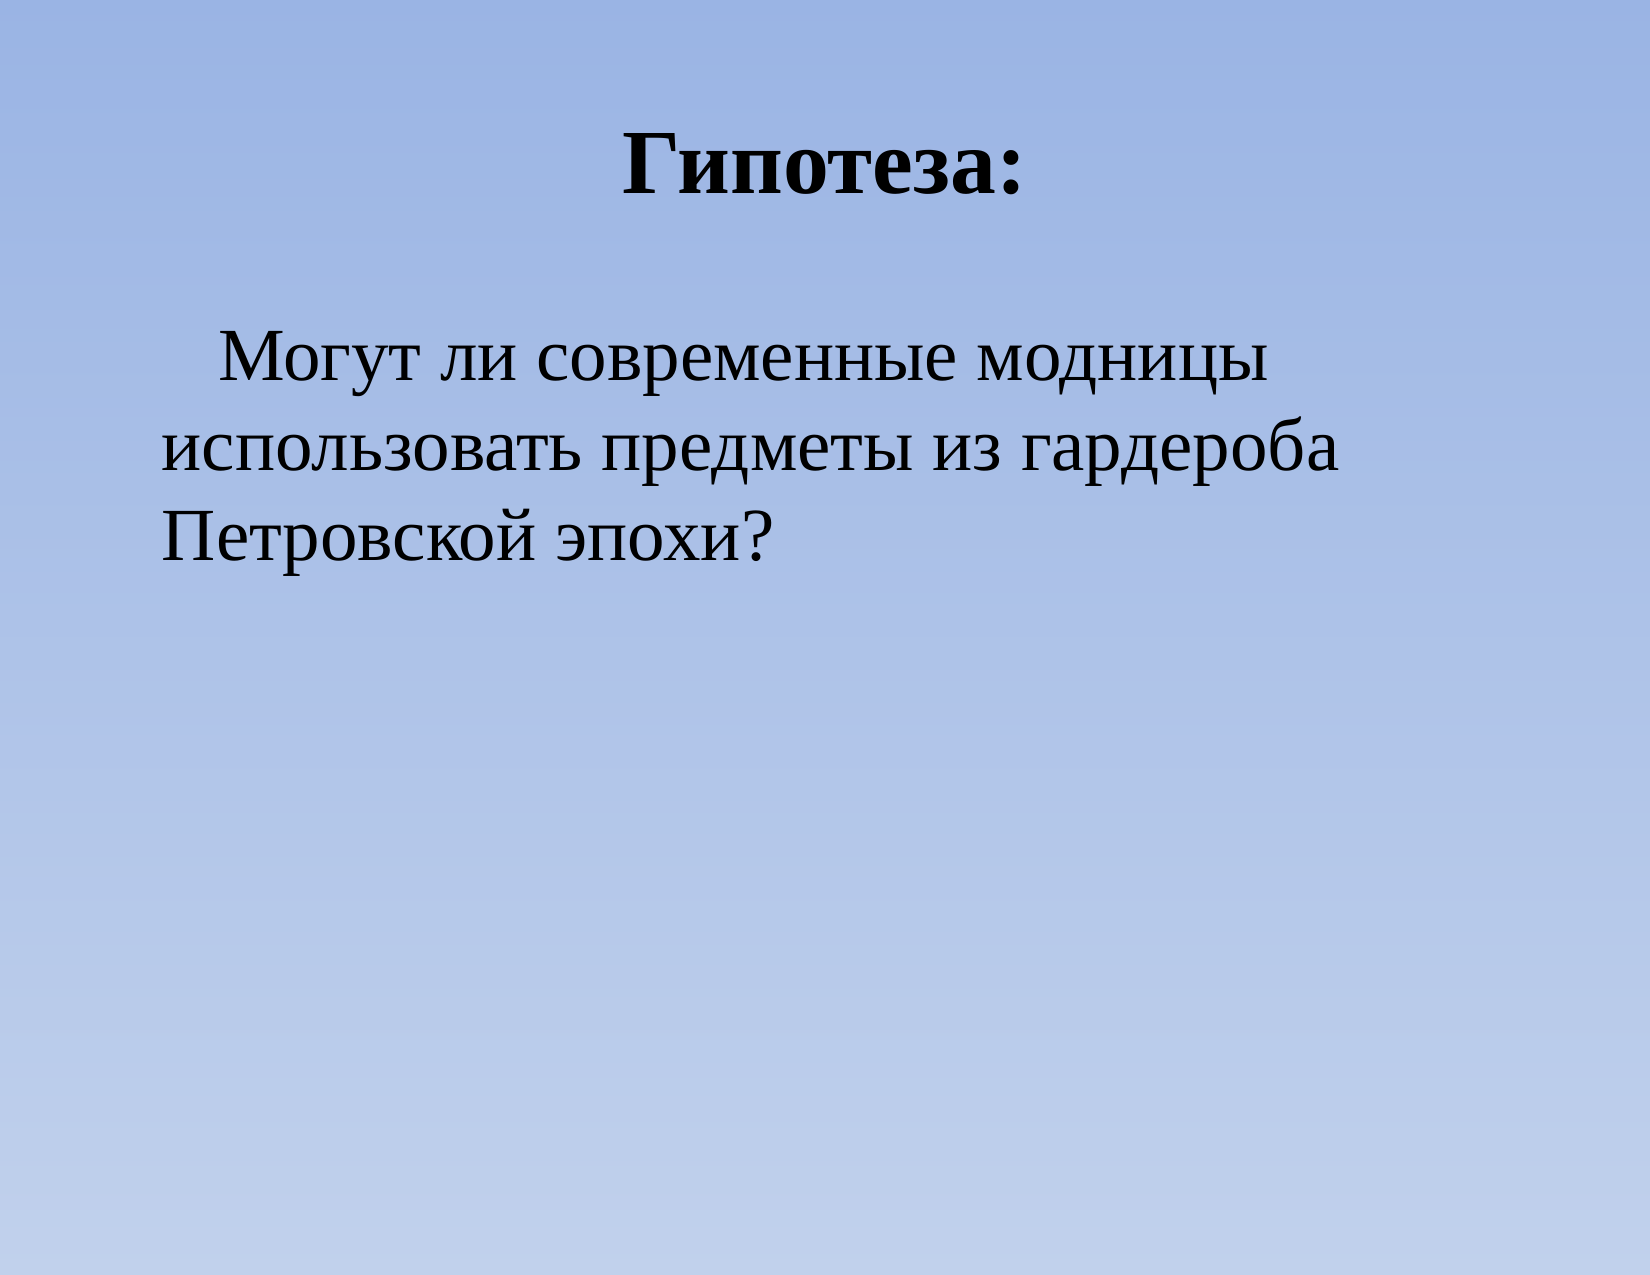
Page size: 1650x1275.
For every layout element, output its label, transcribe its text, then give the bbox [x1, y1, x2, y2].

text_box Гипотеза: [82, 51, 1568, 264]
text_box Могут ли современные модницы использовать предметы из гардероба Петровской эпохи? [82, 297, 1568, 1139]
